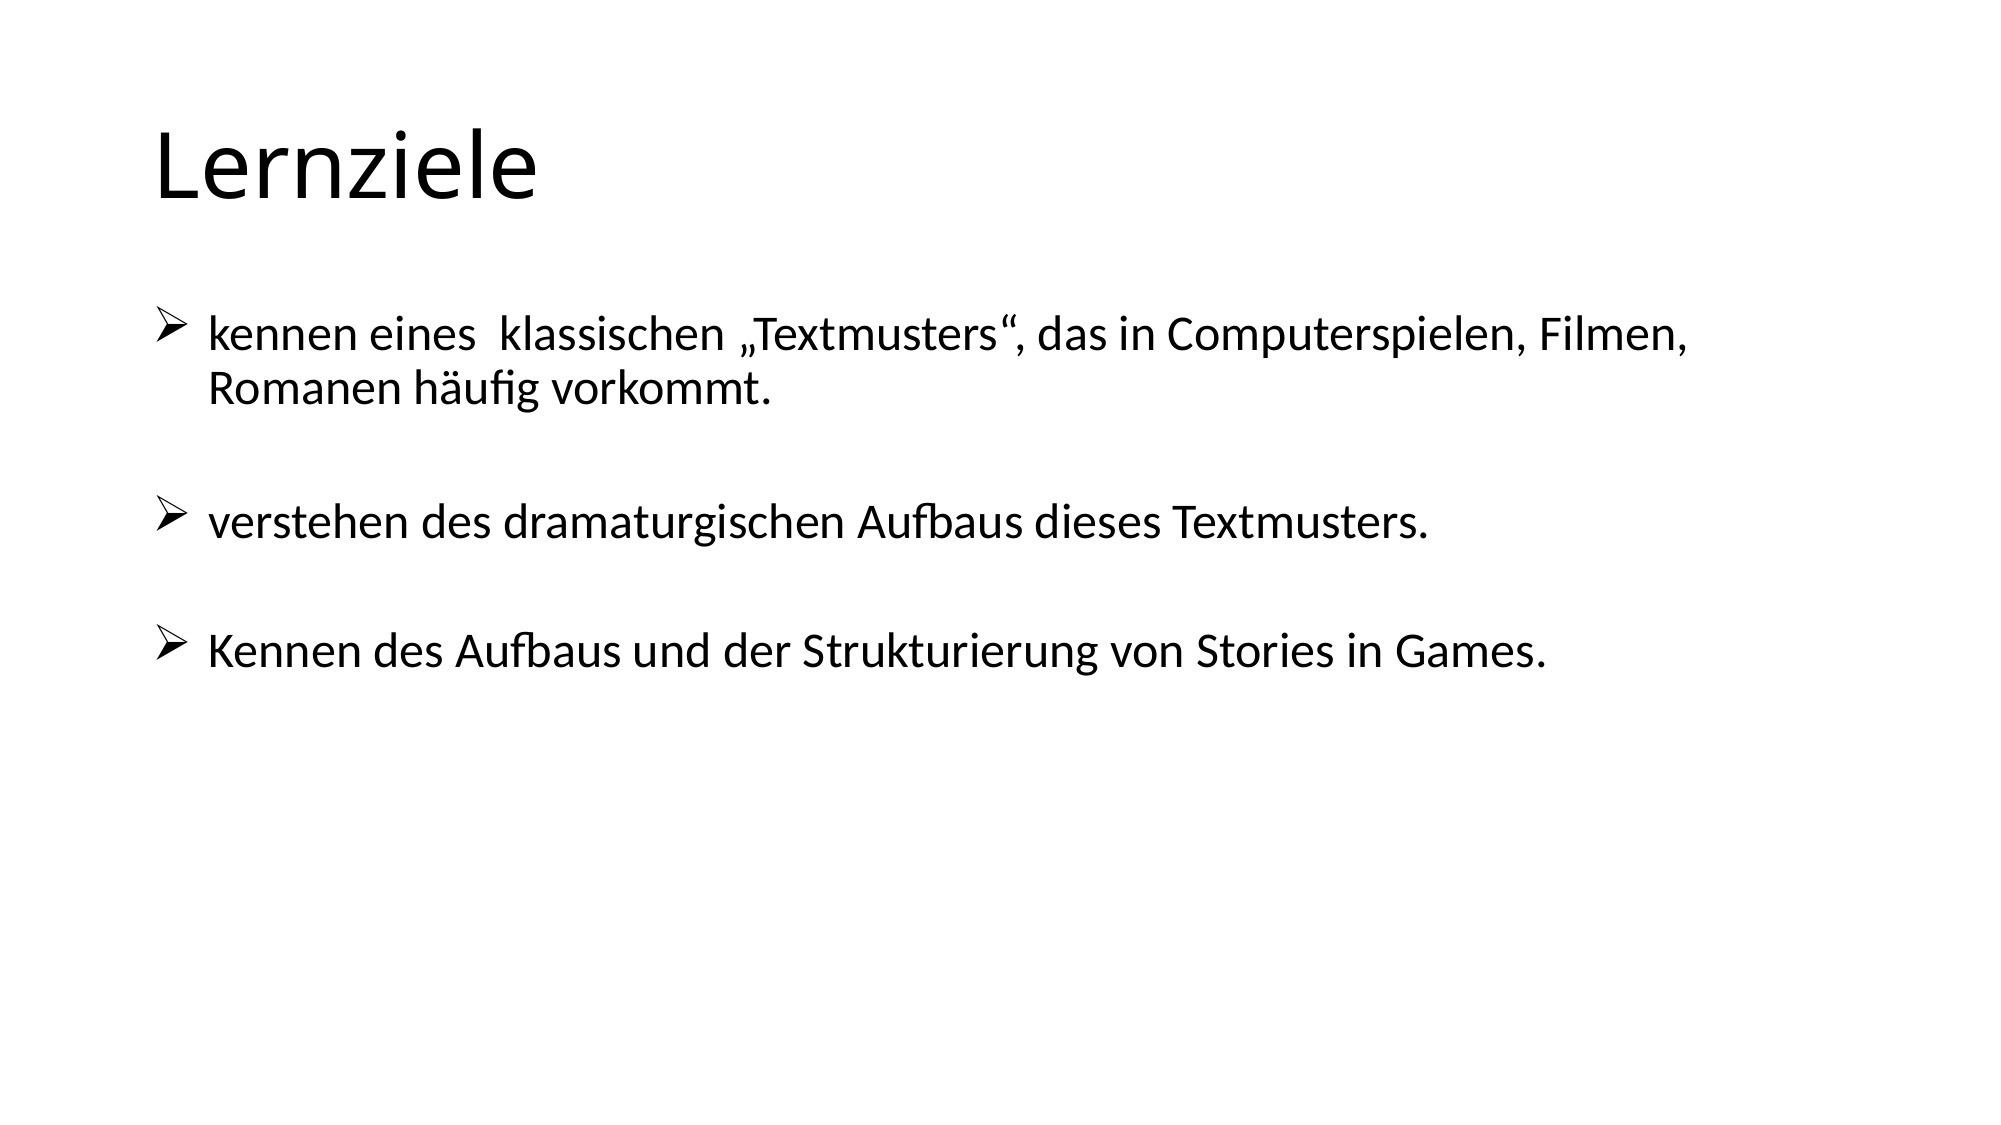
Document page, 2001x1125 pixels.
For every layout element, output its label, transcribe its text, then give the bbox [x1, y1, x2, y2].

title Lernziele [137, 59, 1863, 278]
list kennen eines klassischen „Textmusters“, das in Computerspielen, Filmen, Romanen häufig vorkommt. verstehen des dramaturgischen Aufbaus dieses Textmusters. Kennen des Aufbaus und der Strukturierung von Stories in Games. [137, 299, 1863, 1014]
